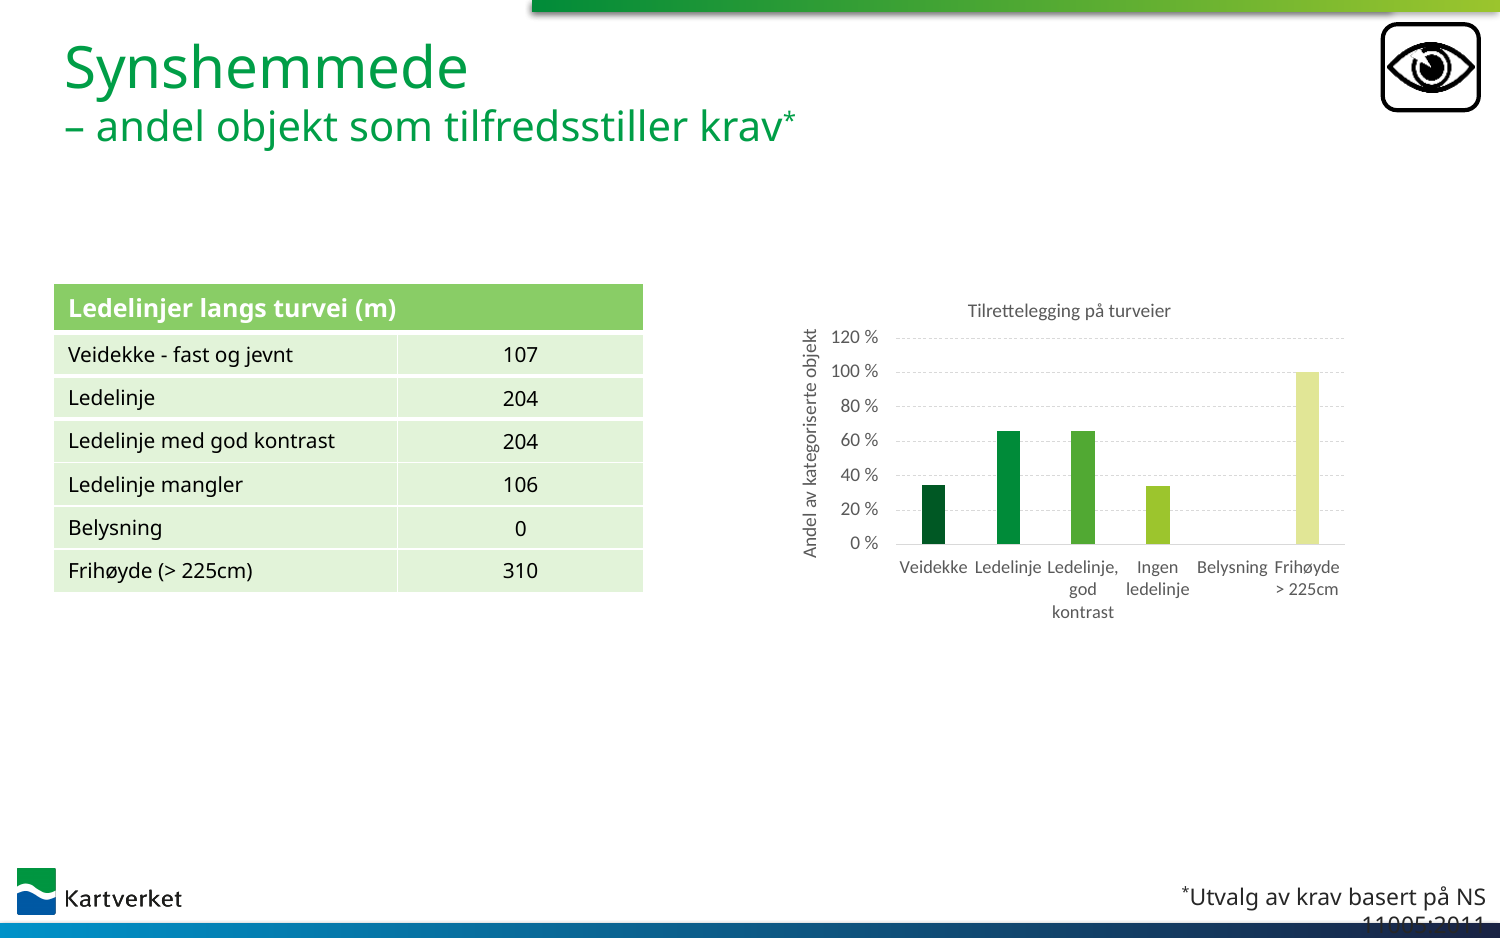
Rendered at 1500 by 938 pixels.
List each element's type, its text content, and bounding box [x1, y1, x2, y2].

table_cell 310 [398, 550, 643, 592]
table_cell Belysning [54, 507, 397, 548]
table_cell Veidekke - fast og jevnt [54, 335, 397, 374]
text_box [1382, 24, 1480, 111]
text_box *Utvalg av krav basert på NS 11005:2011 [1068, 873, 1500, 938]
table_header Ledelinjer langs turvei (m) [54, 284, 643, 330]
table_cell 204 [398, 421, 643, 462]
table_cell Frihøyde (> 225cm) [54, 550, 397, 592]
table_cell 106 [398, 463, 643, 505]
table_cell 0 [398, 507, 643, 548]
text_box Synshemmede – andel objekt som tilfredsstiller krav* [49, 24, 1431, 158]
table_cell Ledelinje [54, 378, 397, 417]
table_cell 204 [398, 378, 643, 417]
table_cell Ledelinje med god kontrast [54, 421, 397, 462]
table_cell 107 [398, 335, 643, 374]
table_cell Ledelinje mangler [54, 463, 397, 505]
picture [791, 291, 1348, 630]
